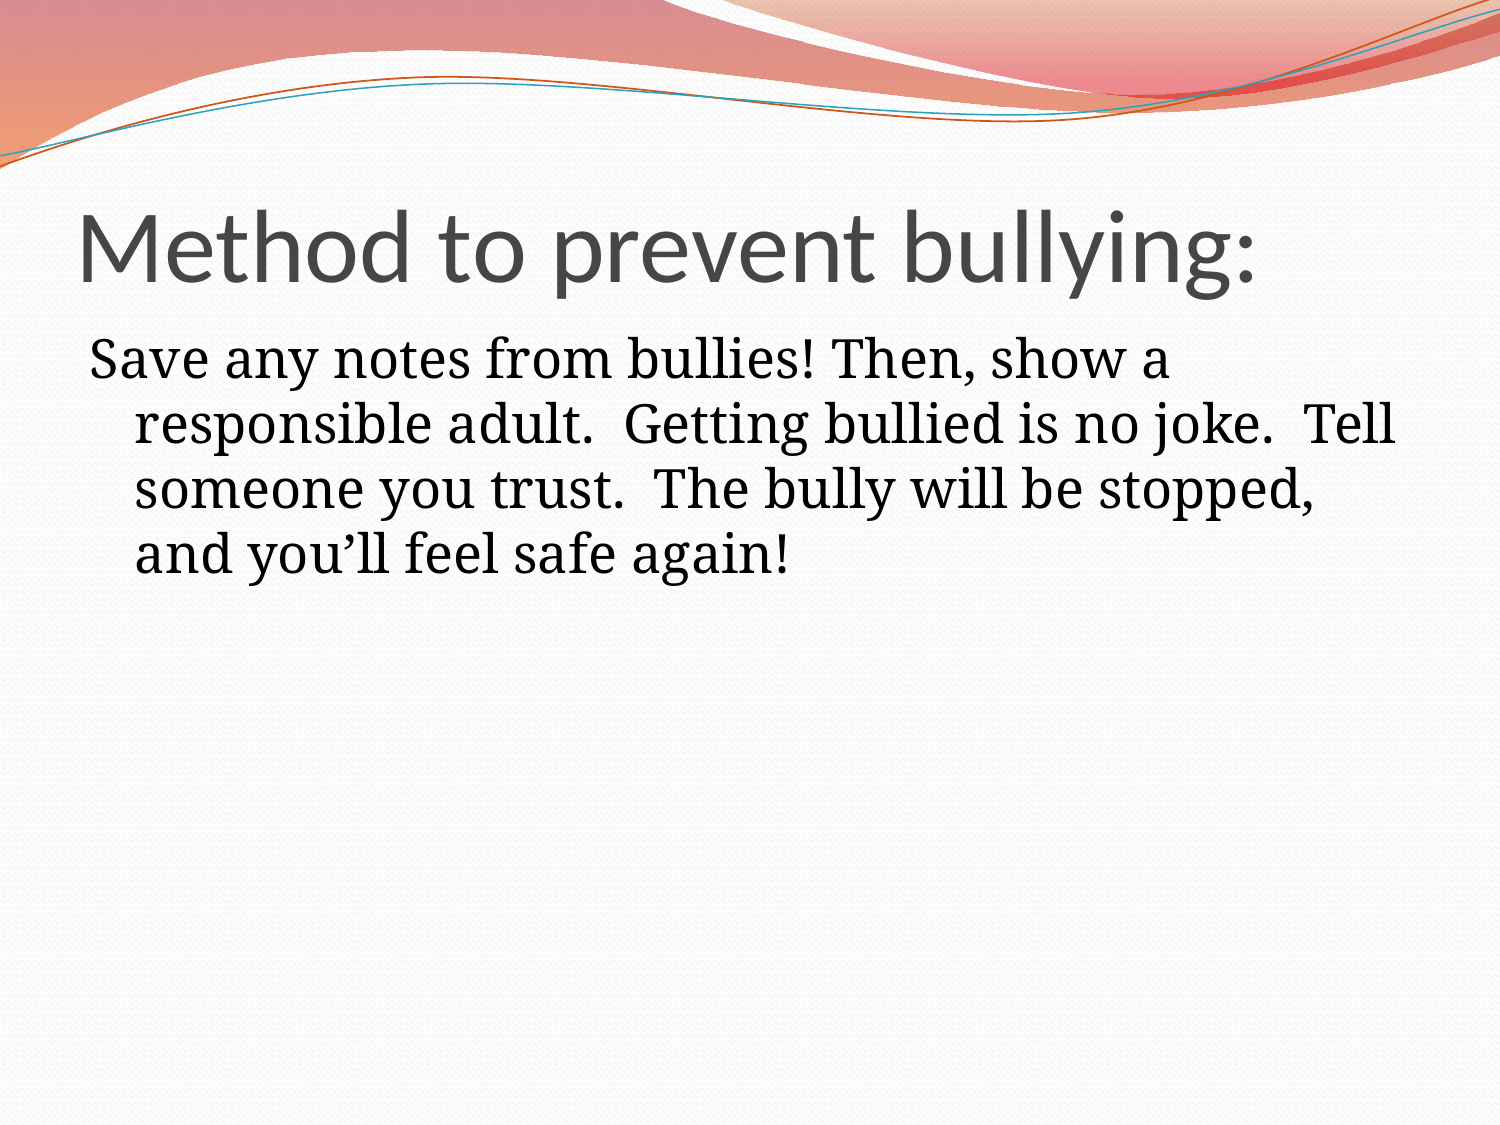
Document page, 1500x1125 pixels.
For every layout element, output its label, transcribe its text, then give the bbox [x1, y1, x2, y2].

list Save any notes from bullies! Then, show a responsible adult. Getting bullied is no joke. Tell someone you trust. The bully will be stopped, and you’ll feel safe again! [75, 317, 1425, 1038]
title Method to prevent bullying: [75, 115, 1425, 303]
